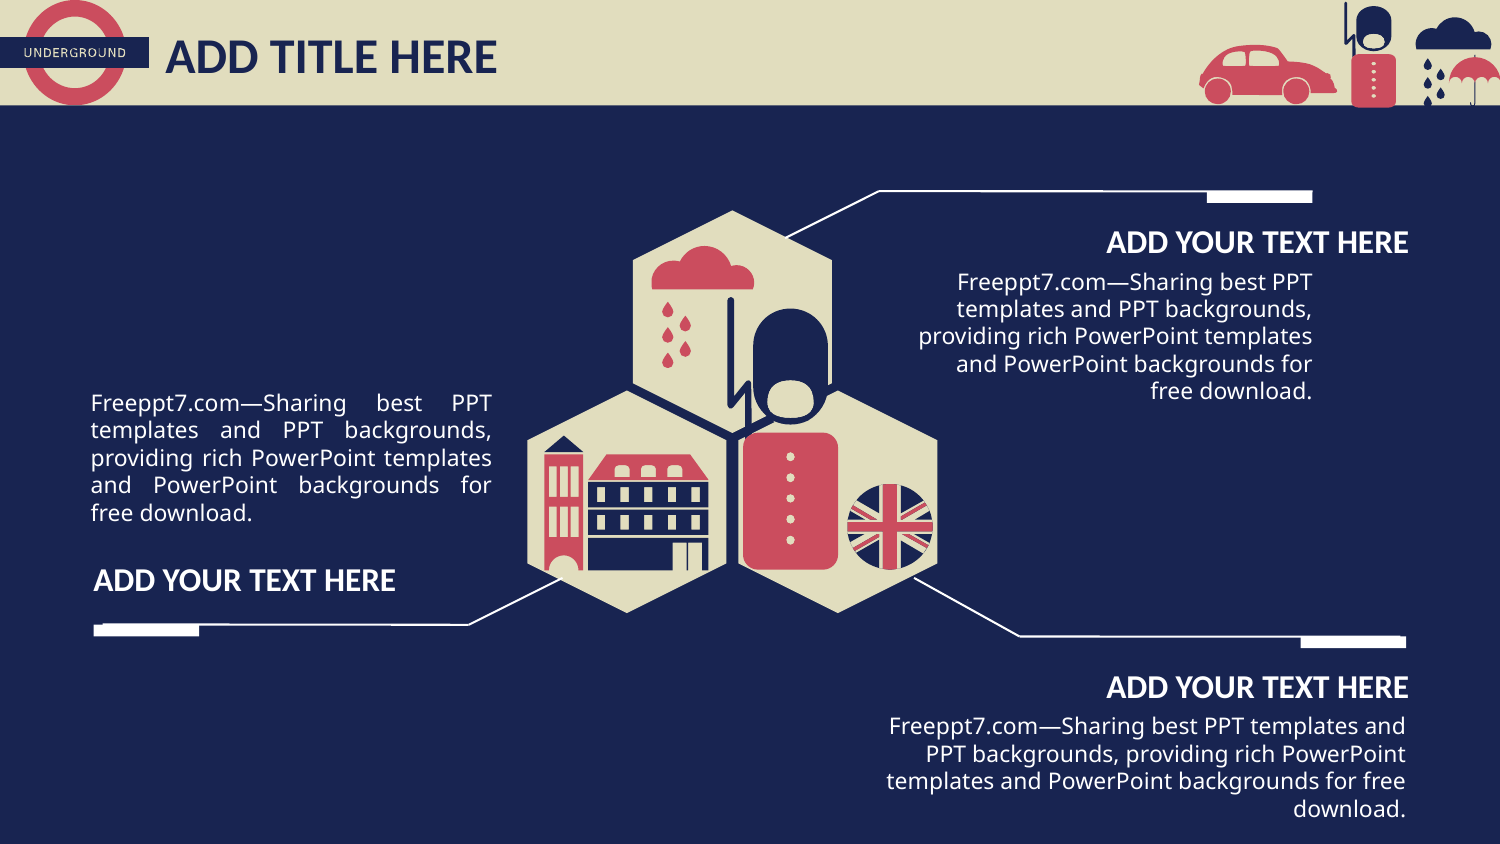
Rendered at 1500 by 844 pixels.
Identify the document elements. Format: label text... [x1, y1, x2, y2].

picture [651, 245, 839, 570]
picture [543, 434, 709, 571]
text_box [468, 577, 563, 625]
text_box [527, 390, 721, 571]
text_box [665, 210, 832, 295]
text_box Freeppt7.com—Sharing best PPT templates and PPT backgrounds, providing rich PowerPoint templates and PowerPoint backgrounds for free download. [856, 706, 1418, 844]
text_box [1206, 196, 1313, 203]
text_box [566, 579, 696, 614]
text_box [93, 624, 200, 637]
text_box [632, 253, 721, 428]
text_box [0, 0, 1500, 108]
text_box [767, 575, 909, 614]
picture [847, 484, 933, 570]
text_box [844, 393, 938, 490]
text_box Freeppt7.com—Sharing best PPT templates and PPT backgrounds, providing rich PowerPoint templates and PowerPoint backgrounds for free download. [79, 382, 504, 559]
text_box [784, 190, 880, 239]
text_box Freeppt7.com—Sharing best PPT templates and PPT backgrounds, providing rich PowerPoint templates and PowerPoint backgrounds for free download. [902, 261, 1325, 438]
text_box ADD YOUR TEXT HERE [1095, 214, 1461, 266]
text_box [913, 577, 1020, 637]
text_box [1300, 636, 1407, 649]
text_box ADD YOUR TEXT HERE [82, 559, 469, 604]
text_box ADD YOUR TEXT HERE [1095, 659, 1500, 712]
